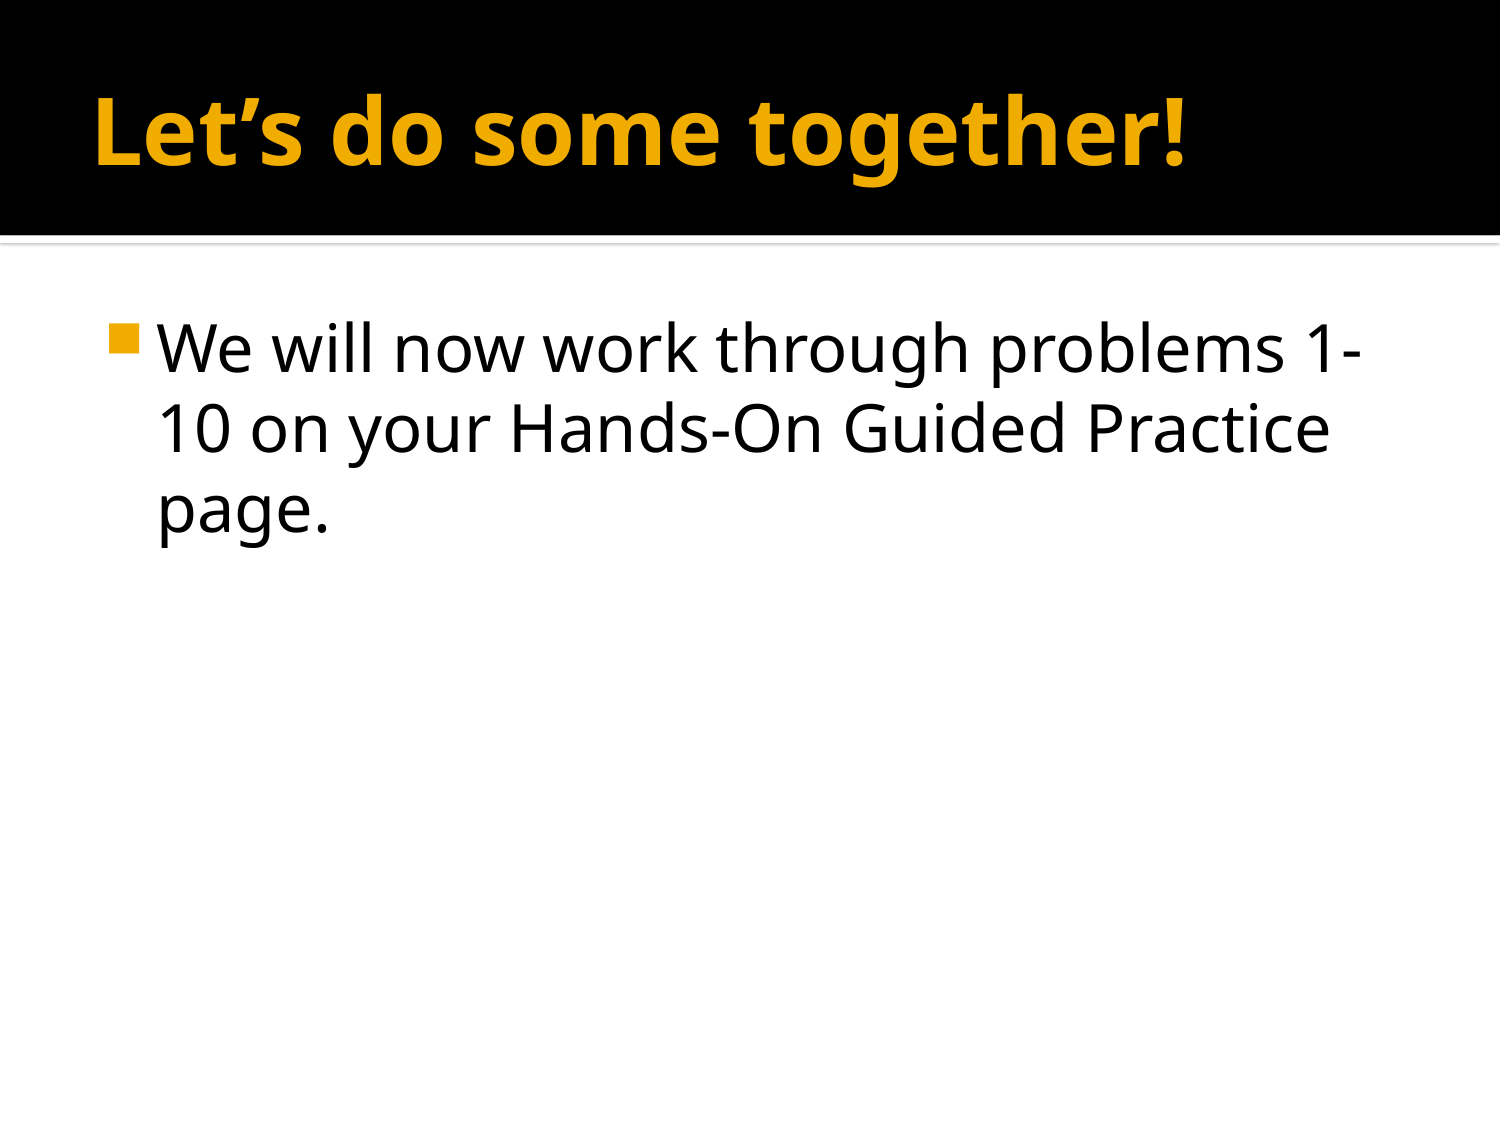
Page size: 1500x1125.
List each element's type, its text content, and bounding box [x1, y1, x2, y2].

list We will now work through problems 1-10 on your Hands-On Guided Practice page. [75, 291, 1425, 1050]
title Let’s do some together! [75, 25, 1425, 231]
